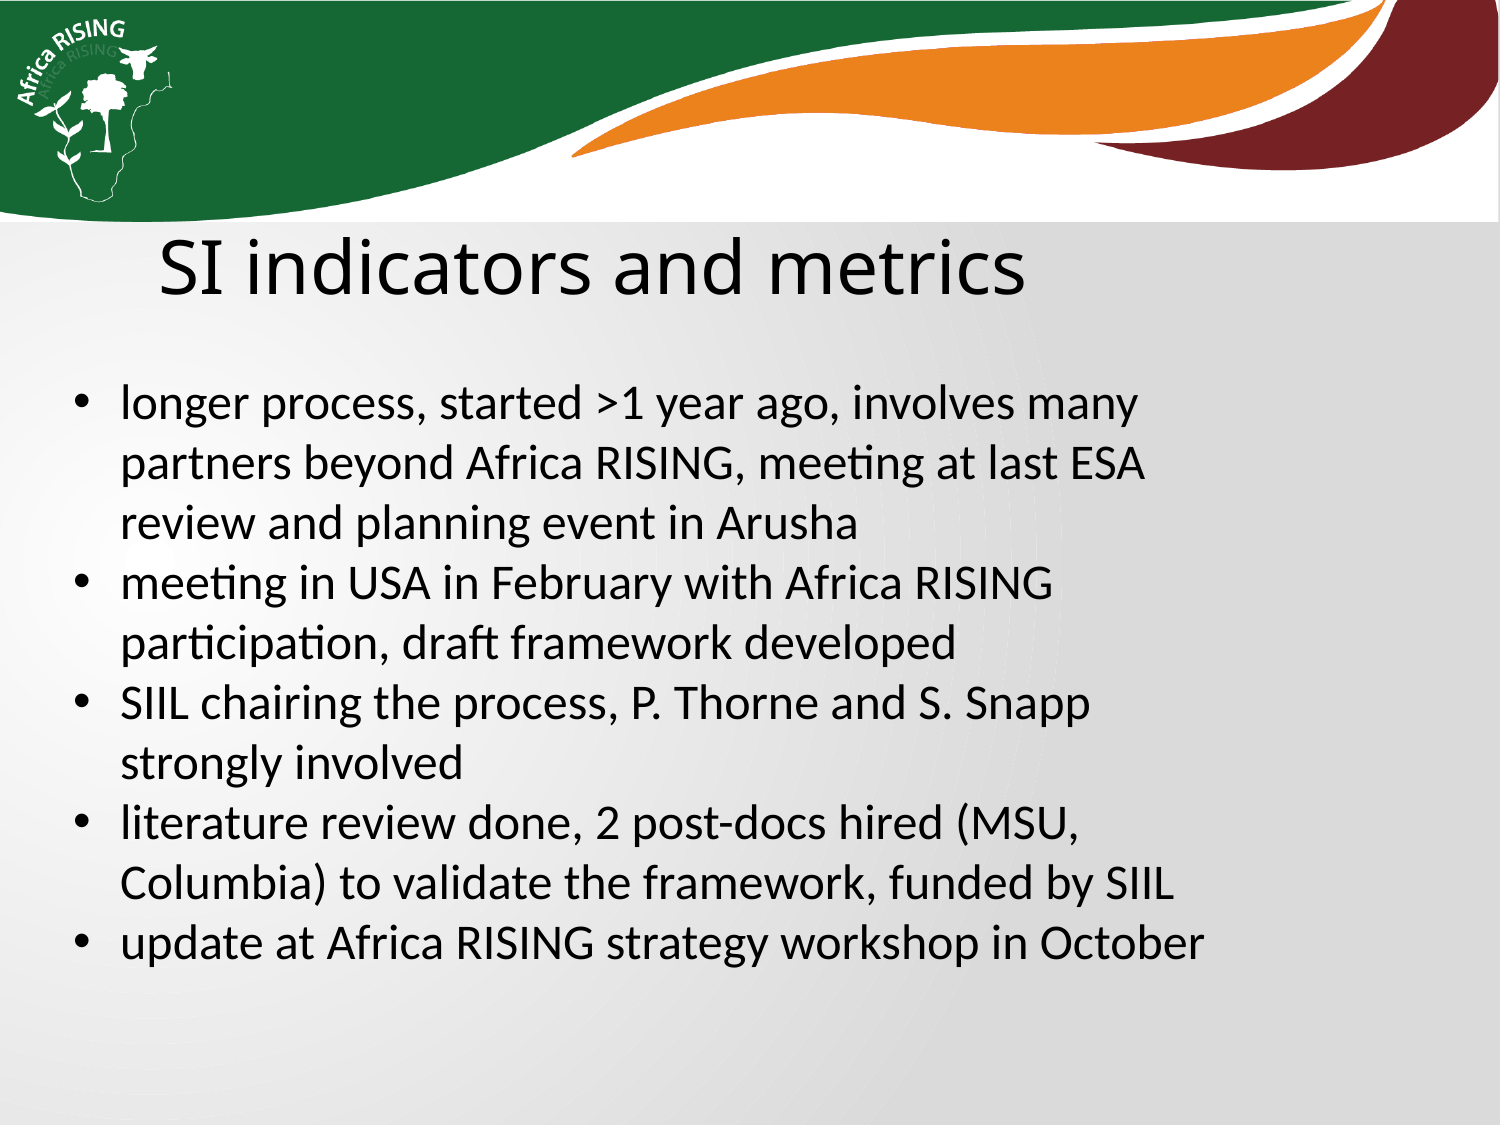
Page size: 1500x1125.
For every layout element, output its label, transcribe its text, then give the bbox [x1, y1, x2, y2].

picture [0, 0, 1499, 222]
list SI indicators and metrics [125, 212, 1450, 313]
text_box longer process, started >1 year ago, involves many partners beyond Africa RISING, meeting at last ESA review and planning event in Arusha meeting in USA in February with Africa RISING participation, draft framework developed SIIL chairing the process, P. Thorne and S. Snapp strongly involved literature review done, 2 post-docs hired (MSU, Columbia) to validate the framework, funded by SIIL update at Africa RISING strategy workshop in October [58, 362, 1271, 1023]
